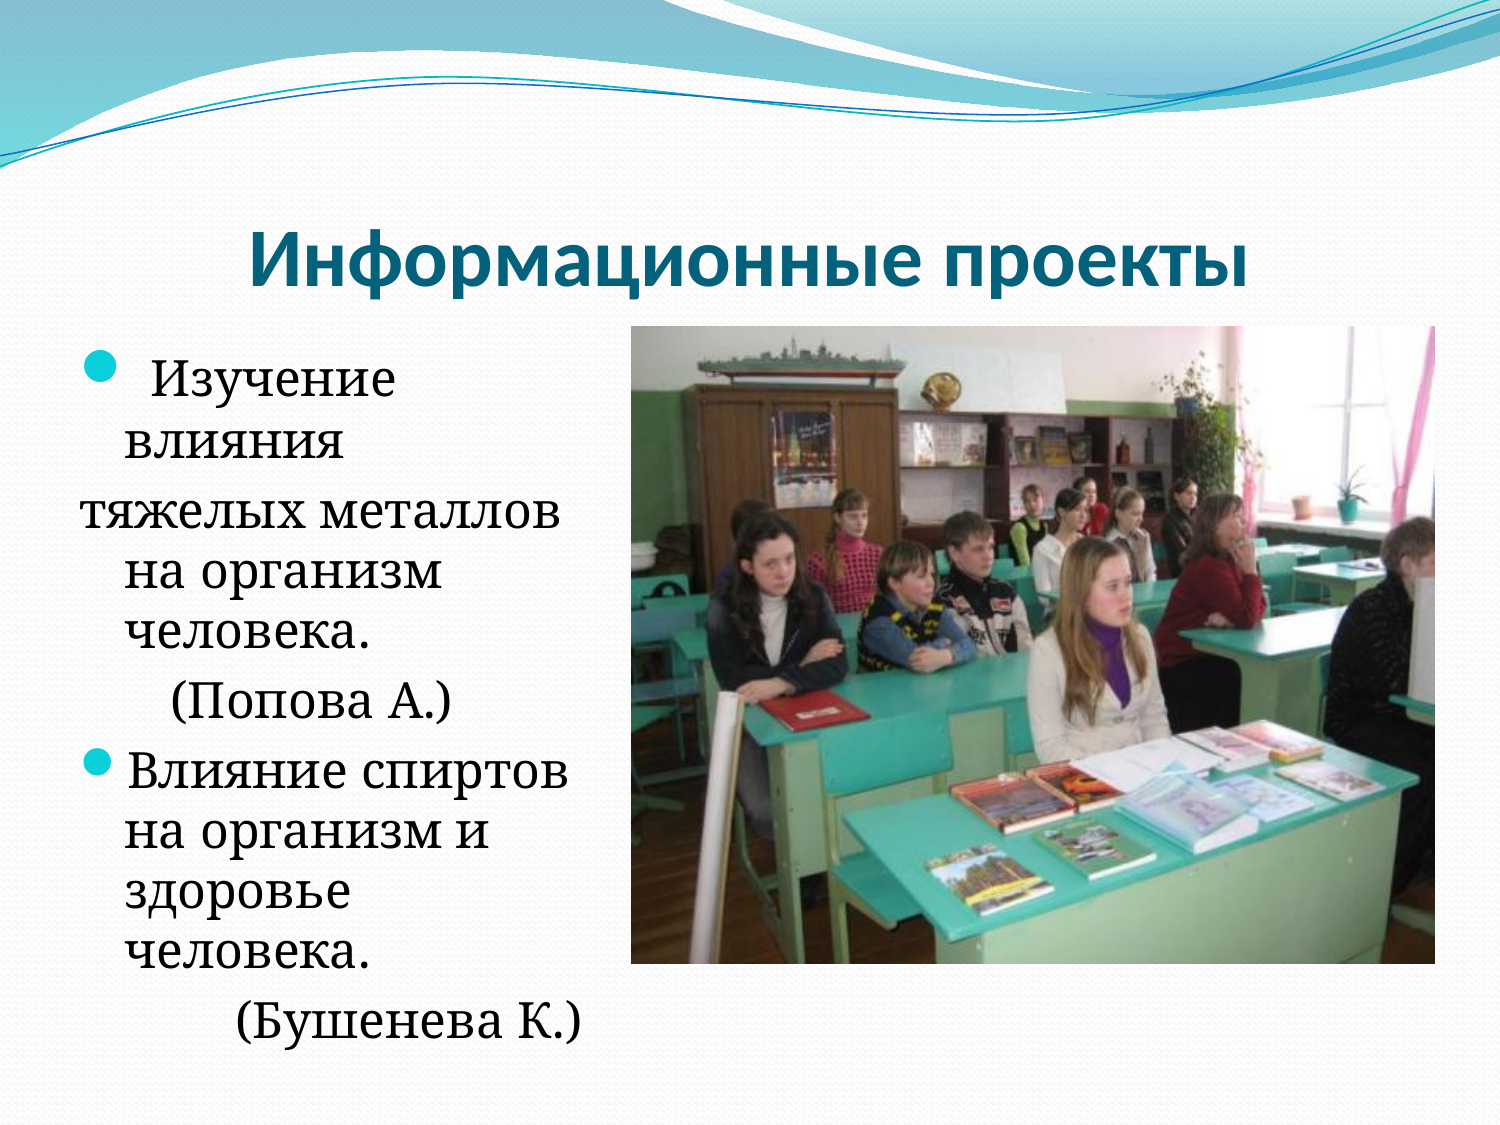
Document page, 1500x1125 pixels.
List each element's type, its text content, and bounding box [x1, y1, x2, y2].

title Информационные проекты [75, 115, 1425, 303]
list Изучение влияния тяжелых металлов на организм человека. (Попова А.) Влияние спиртов на организм и здоровье человека. (Бушенева К.) [64, 331, 621, 1006]
picture [631, 326, 1436, 965]
